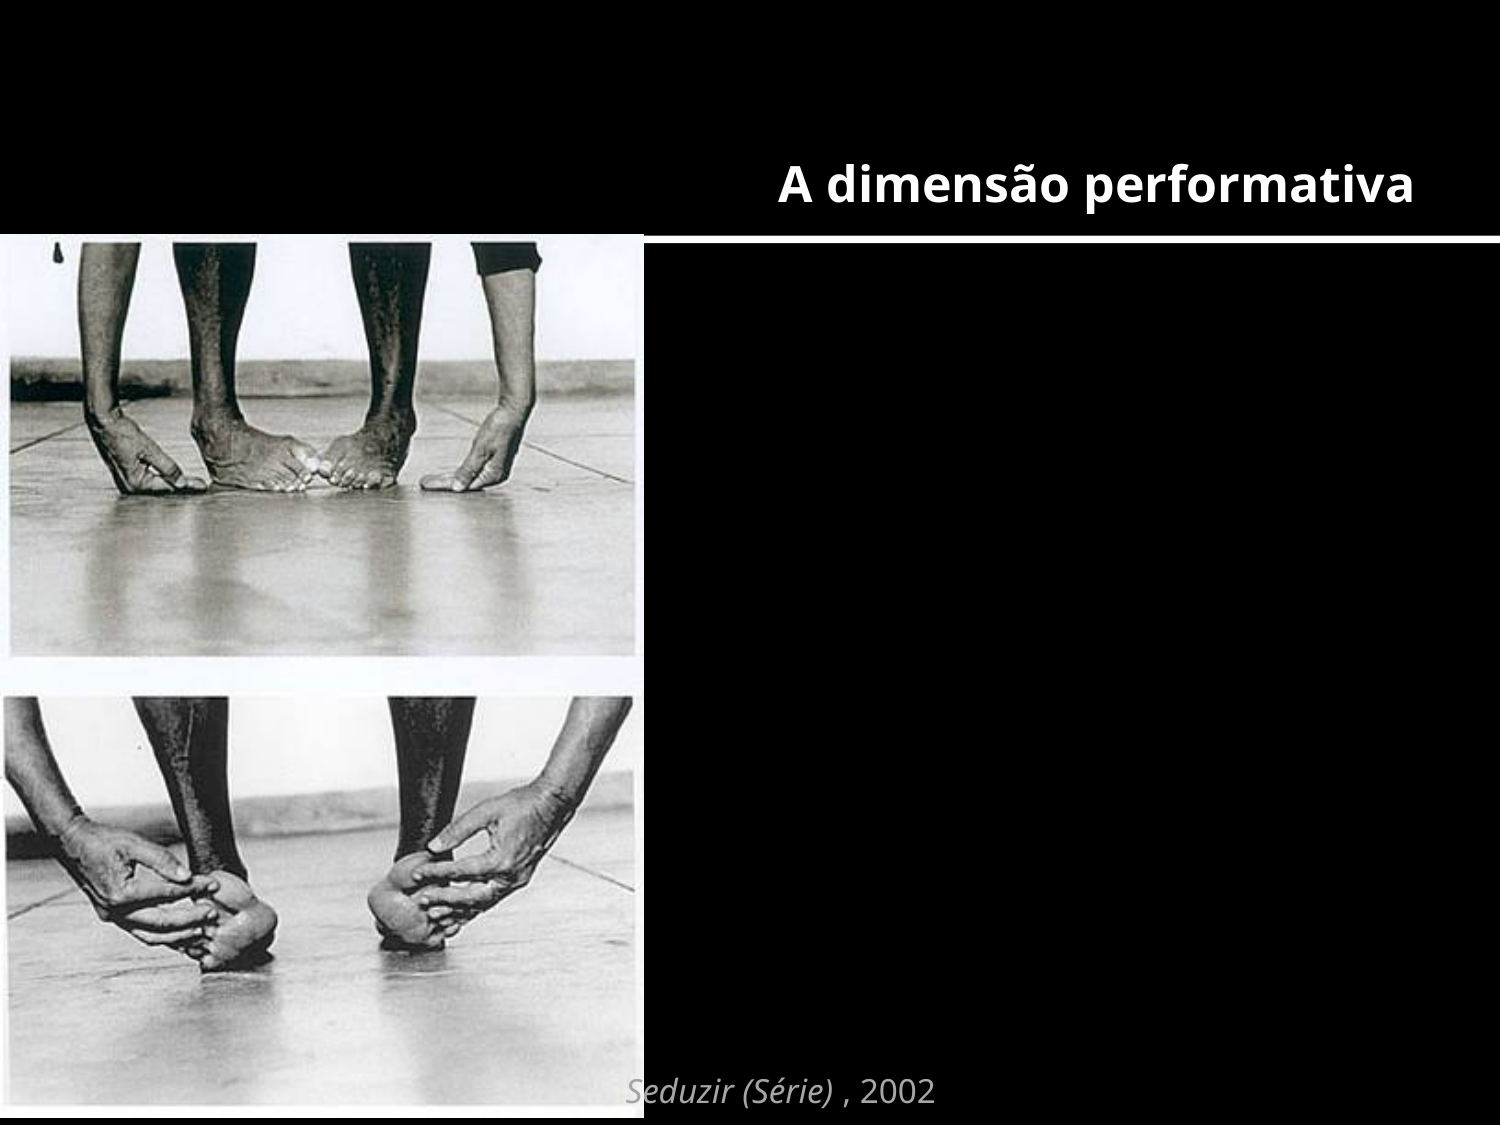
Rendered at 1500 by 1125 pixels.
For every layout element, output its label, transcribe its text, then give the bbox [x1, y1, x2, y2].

text_box Seduzir (Série) , 2002 [647, 1055, 951, 1125]
text_box A dimensão performativa [572, 125, 1424, 239]
picture [0, 234, 644, 1118]
